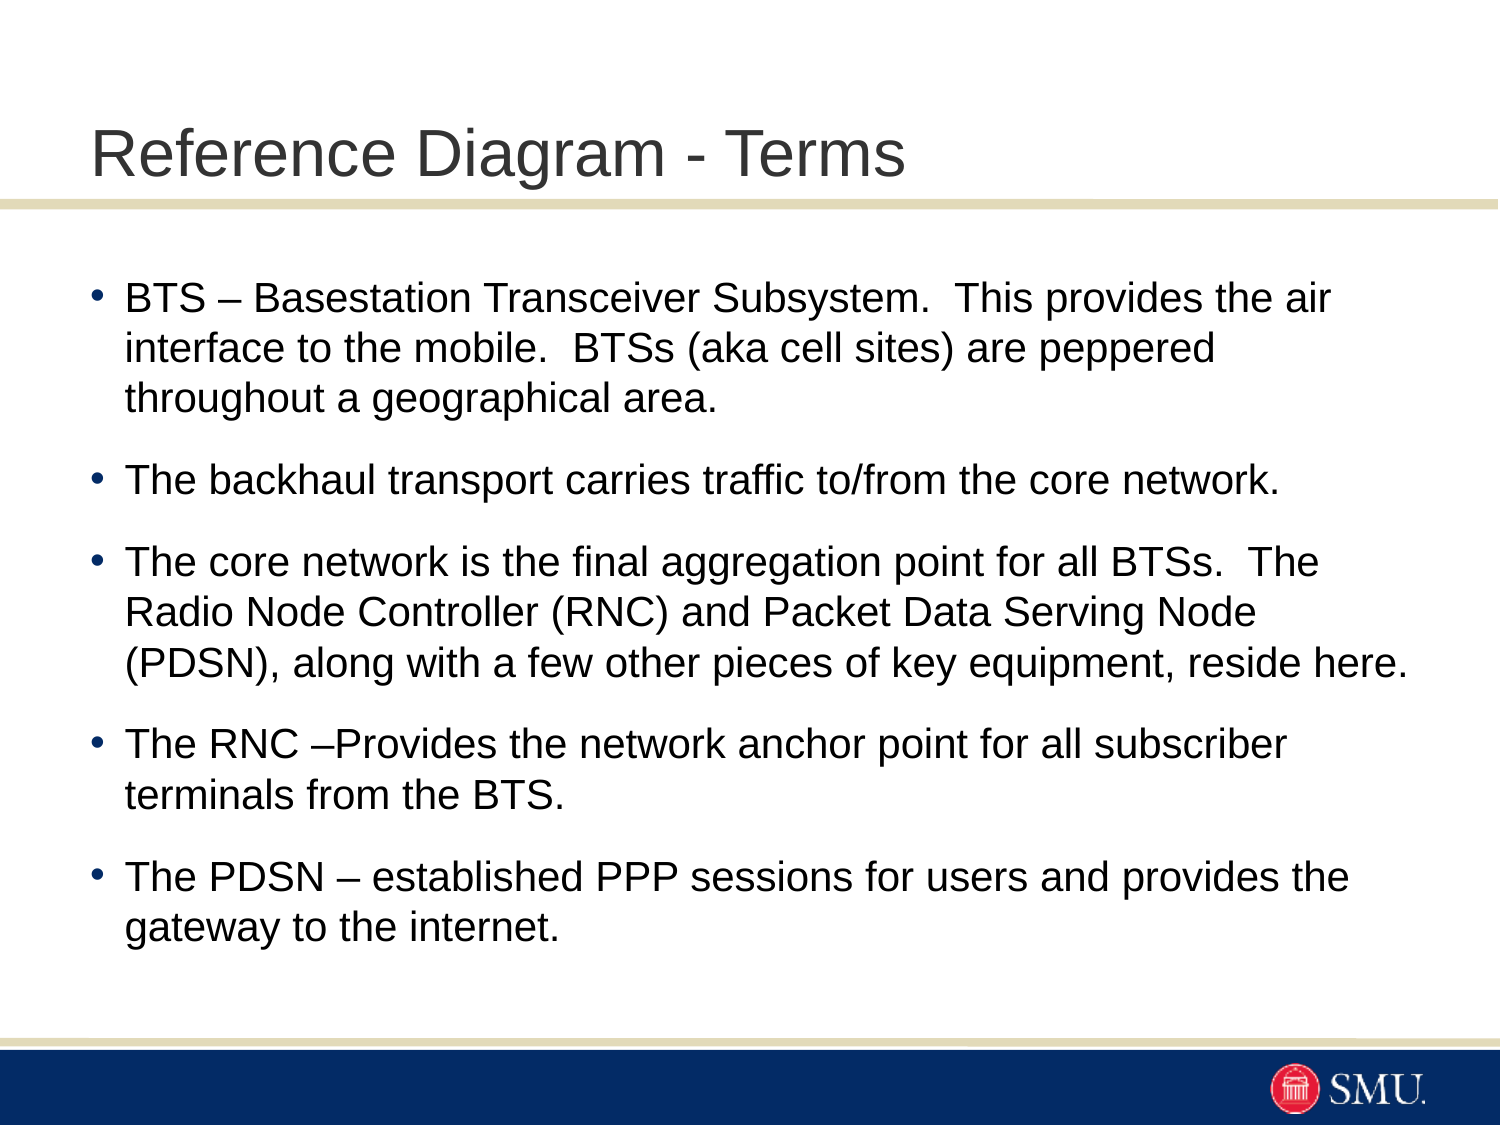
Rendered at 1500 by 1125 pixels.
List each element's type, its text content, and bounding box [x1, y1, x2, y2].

picture [1270, 1063, 1425, 1114]
list BTS – Basestation Transceiver Subsystem. This provides the air interface to the mobile. BTSs (aka cell sites) are peppered throughout a geographical area. The backhaul transport carries traffic to/from the core network. The core network is the final aggregation point for all BTSs. The Radio Node Controller (RNC) and Packet Data Serving Node (PDSN), along with a few other pieces of key equipment, reside here. The RNC –Provides the network anchor point for all subscriber terminals from the BTS. The PDSN – established PPP sessions for users and provides the gateway to the internet. [75, 262, 1425, 1005]
title Reference Diagram - Terms [75, 9, 1425, 198]
